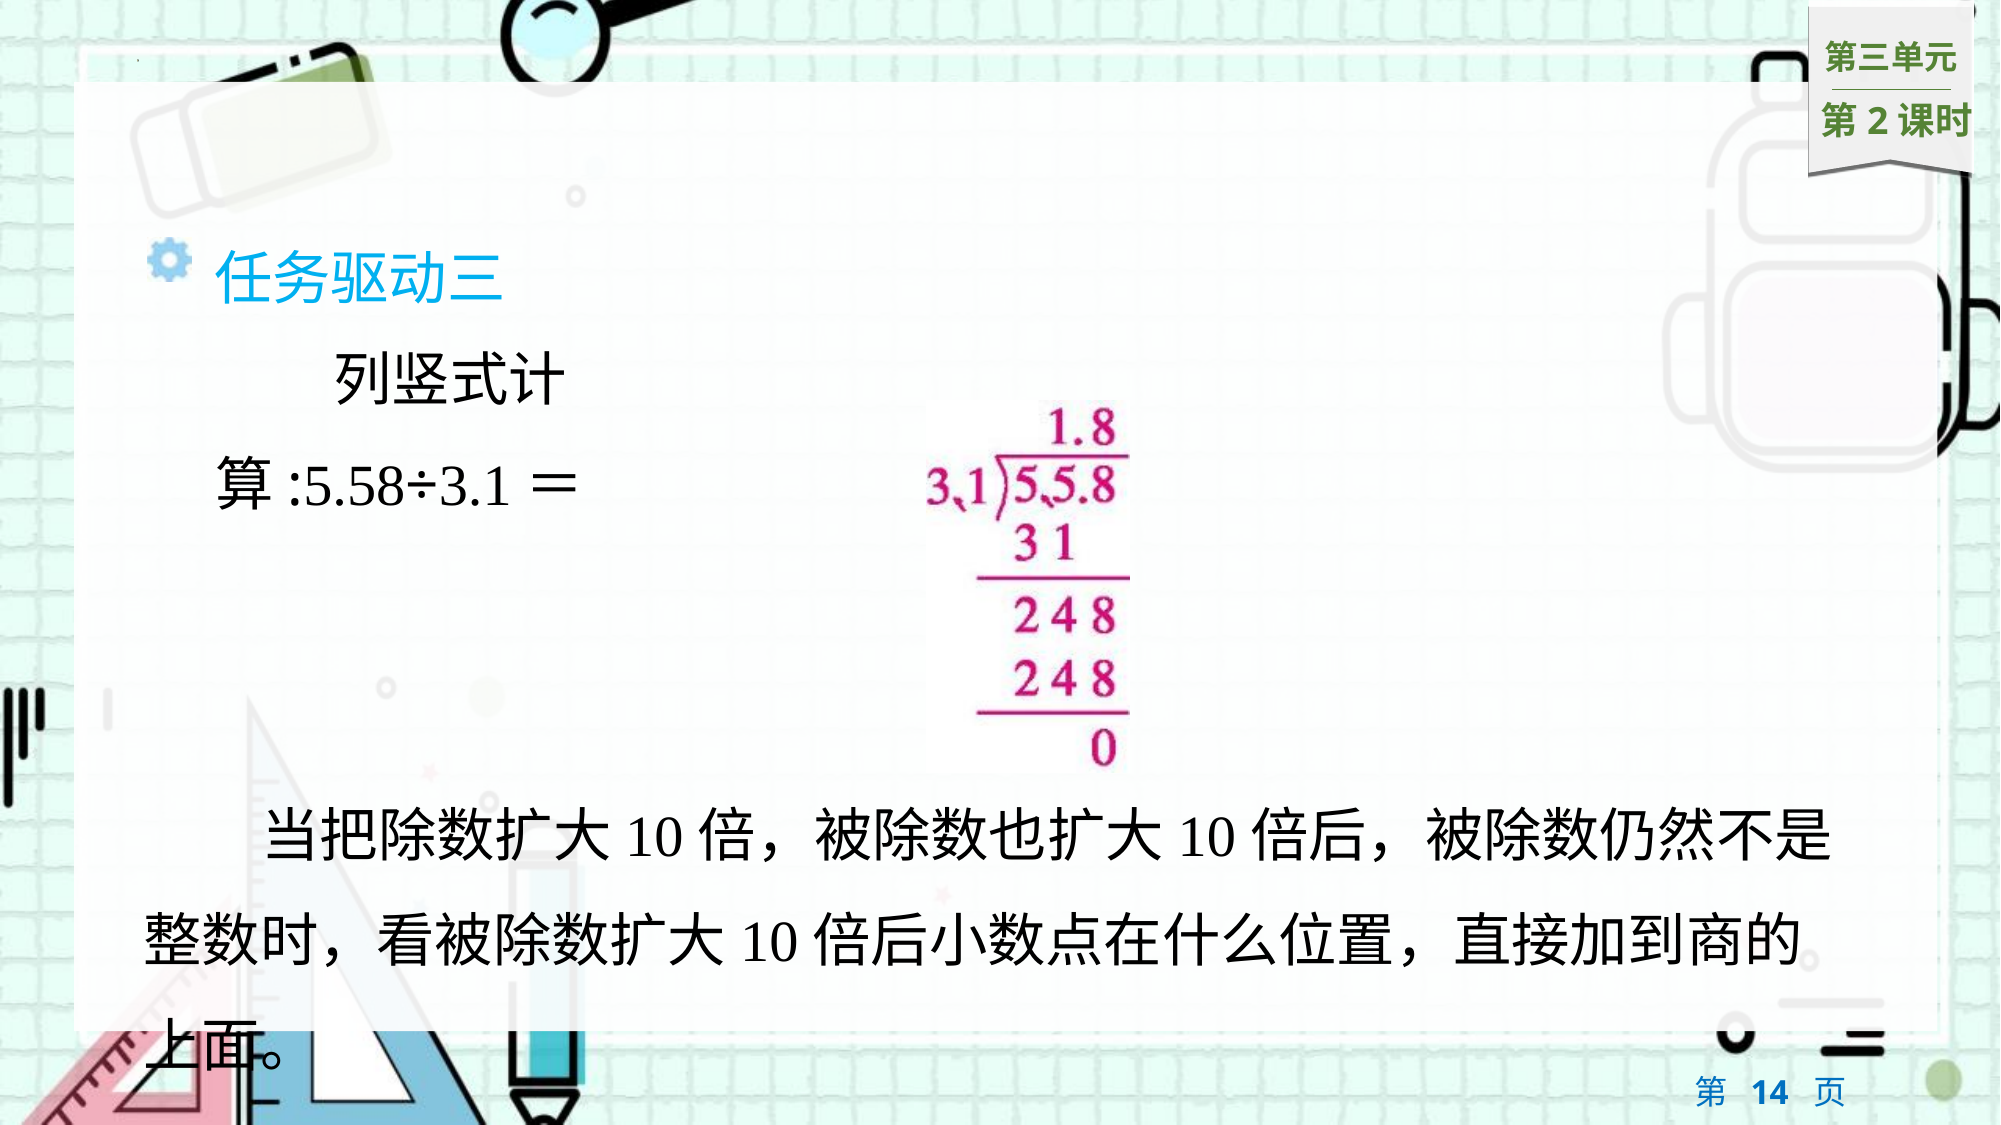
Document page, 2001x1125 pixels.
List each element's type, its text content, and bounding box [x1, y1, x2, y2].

picture [0, 0, 2000, 1125]
text_box 任务驱动三 [143, 206, 506, 312]
text_box 当把除数扩大10倍，被除数也扩大10倍后，被除数仍然不是整数时，看被除数扩大10倍后小数点在什么位置，直接加到商的上面。 [143, 763, 1849, 1079]
picture [926, 400, 1130, 773]
picture [147, 237, 192, 282]
picture [1938, 168, 1971, 176]
text_box 列竖式计算:5.58÷3.1＝ [215, 307, 818, 413]
